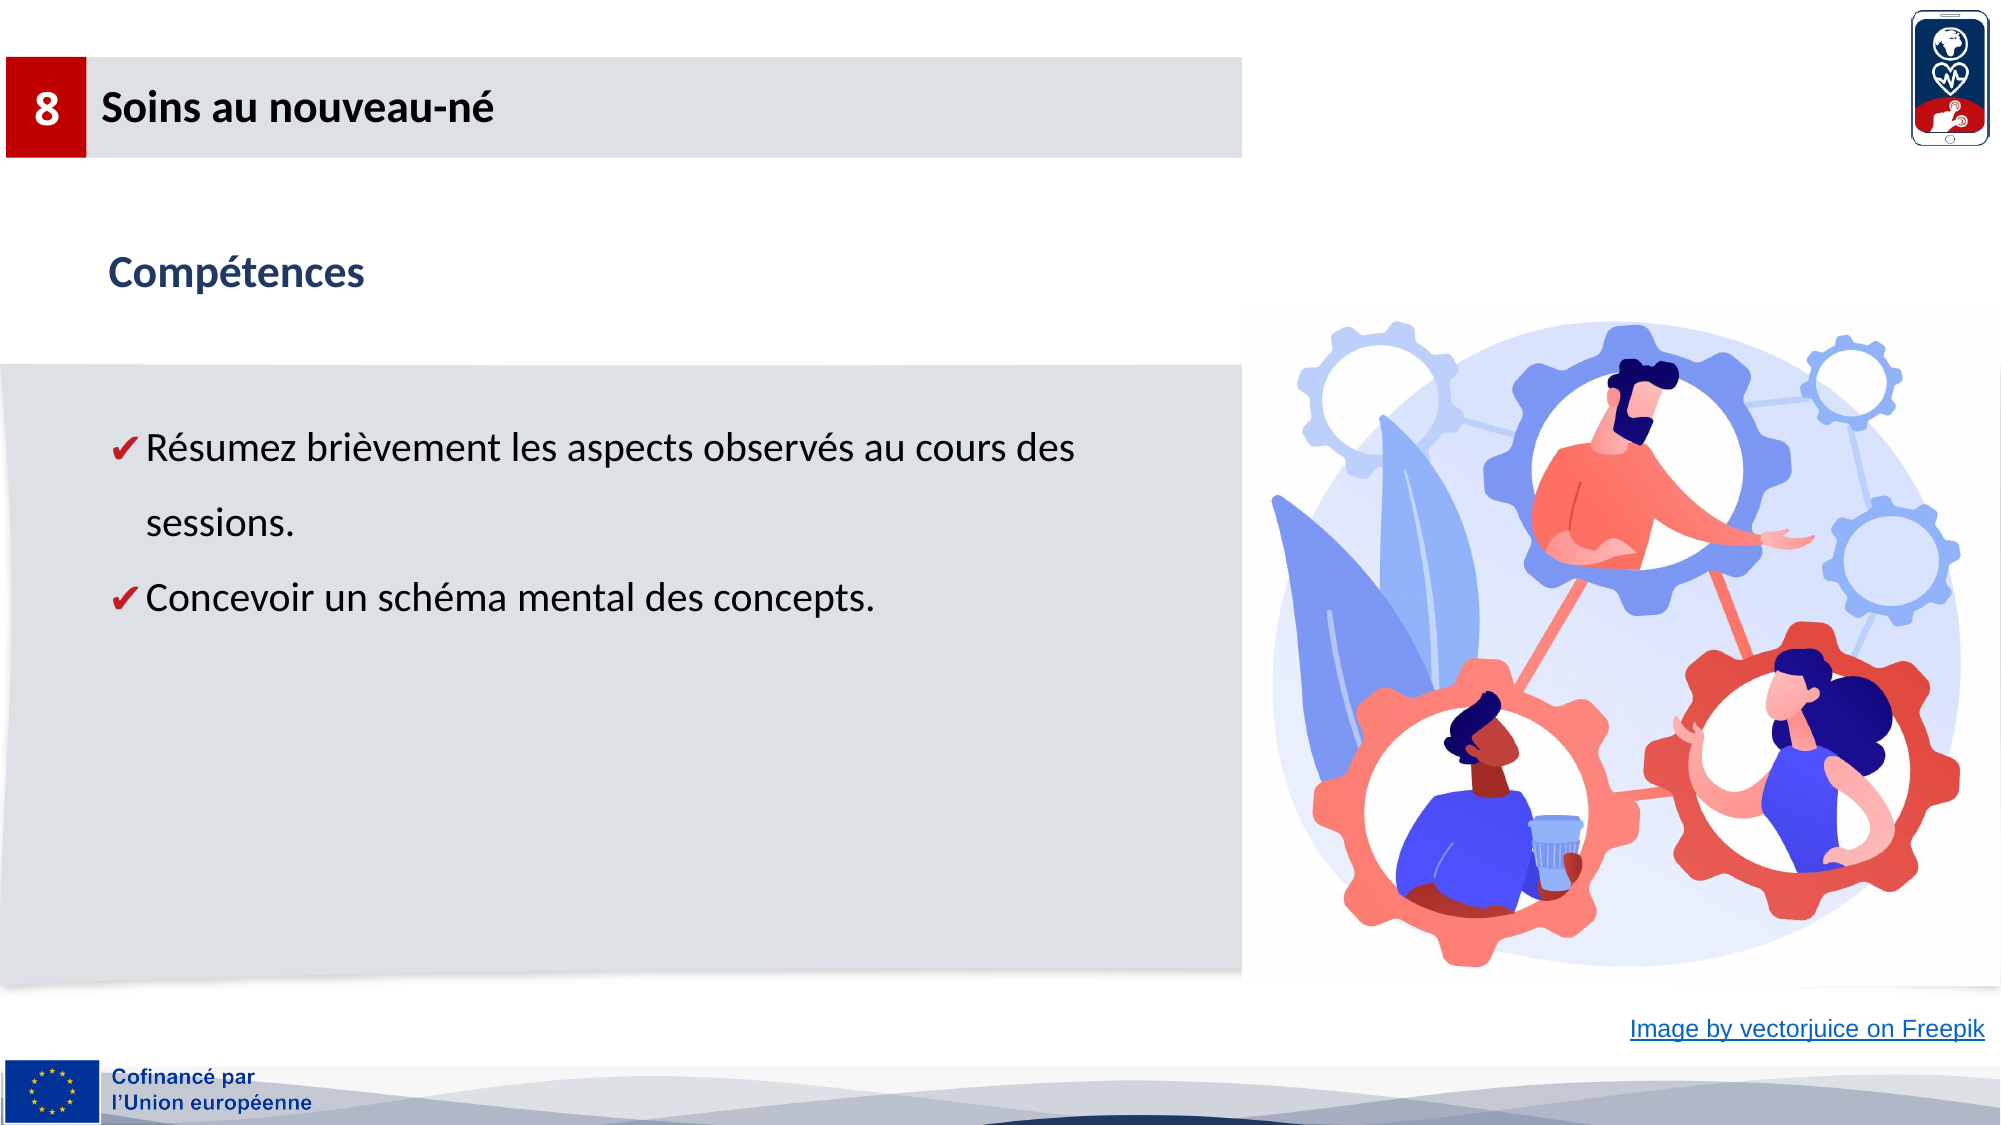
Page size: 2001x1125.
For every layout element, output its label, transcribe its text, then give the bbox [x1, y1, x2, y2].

title Compétences [93, 221, 1819, 324]
picture [0, 1055, 2001, 1125]
picture [1911, 10, 1990, 146]
picture [1241, 301, 2000, 986]
text_box Résumez brièvement les aspects observés au cours des sessions. Concevoir un schéma mental des concepts. [93, 387, 1142, 984]
text_box Soins au nouveau-né [87, 57, 1242, 158]
text_box [6, 56, 87, 158]
text_box Image by vectorjuice on Freepik [561, 1005, 2000, 1051]
text_box 8 [19, 71, 87, 142]
